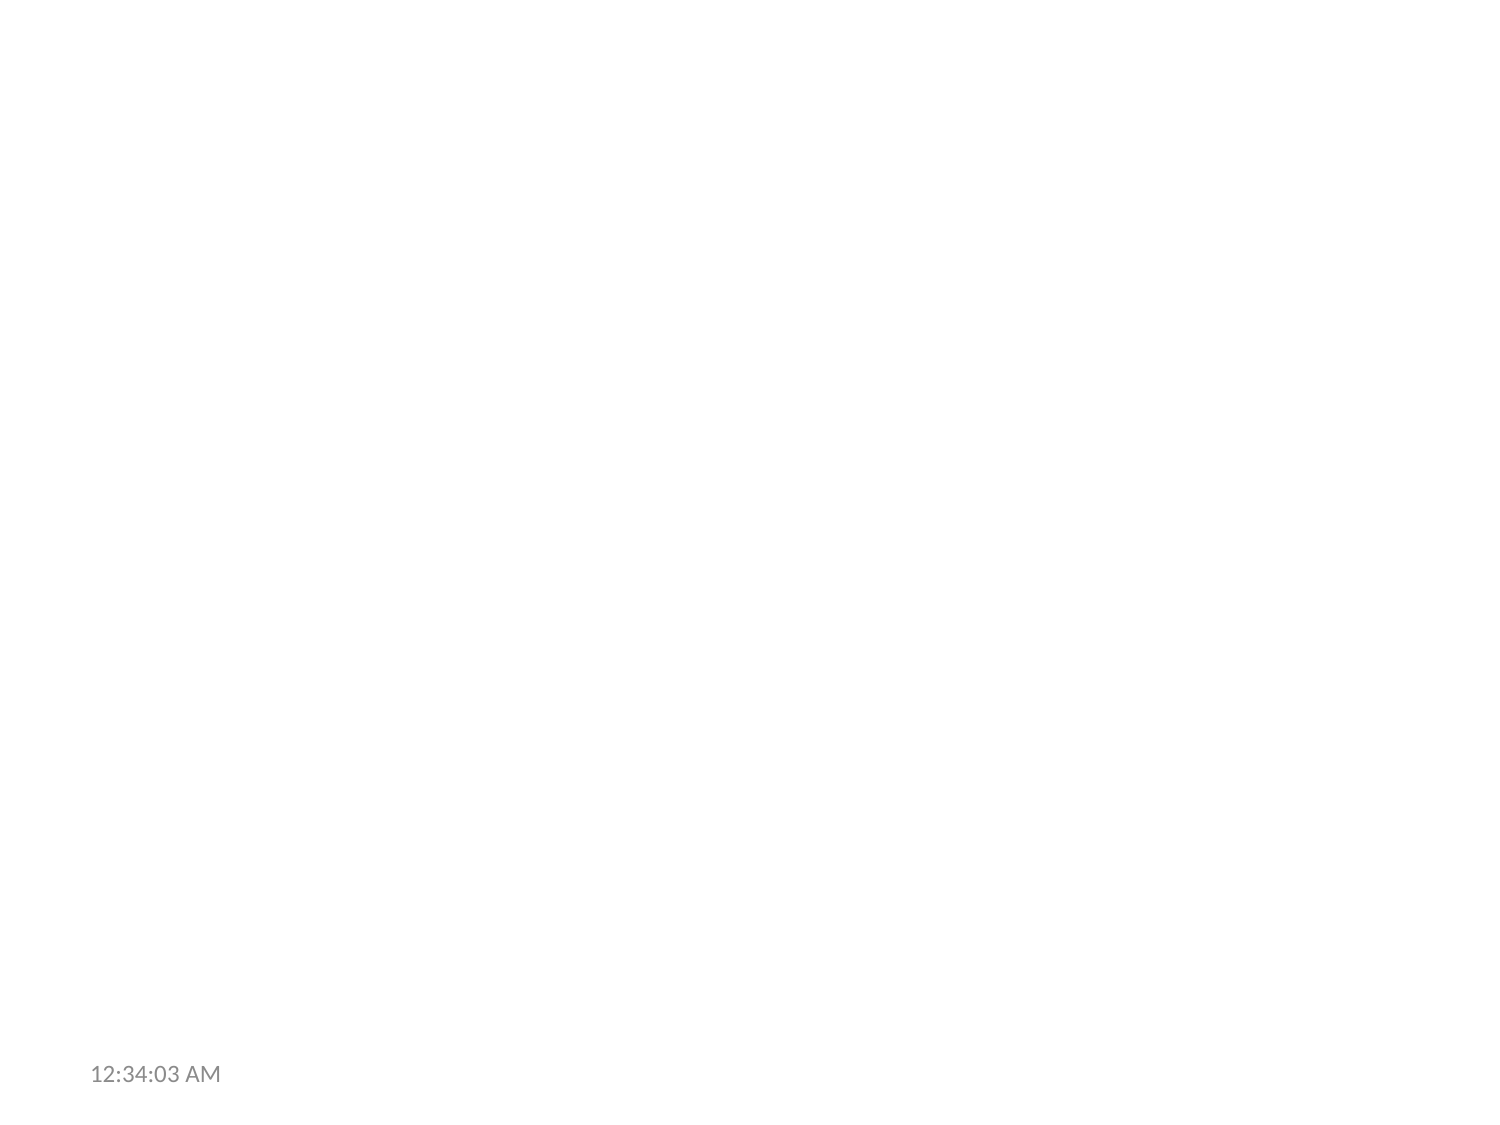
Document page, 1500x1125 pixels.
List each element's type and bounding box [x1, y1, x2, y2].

slide_number [75, 1042, 425, 1103]
